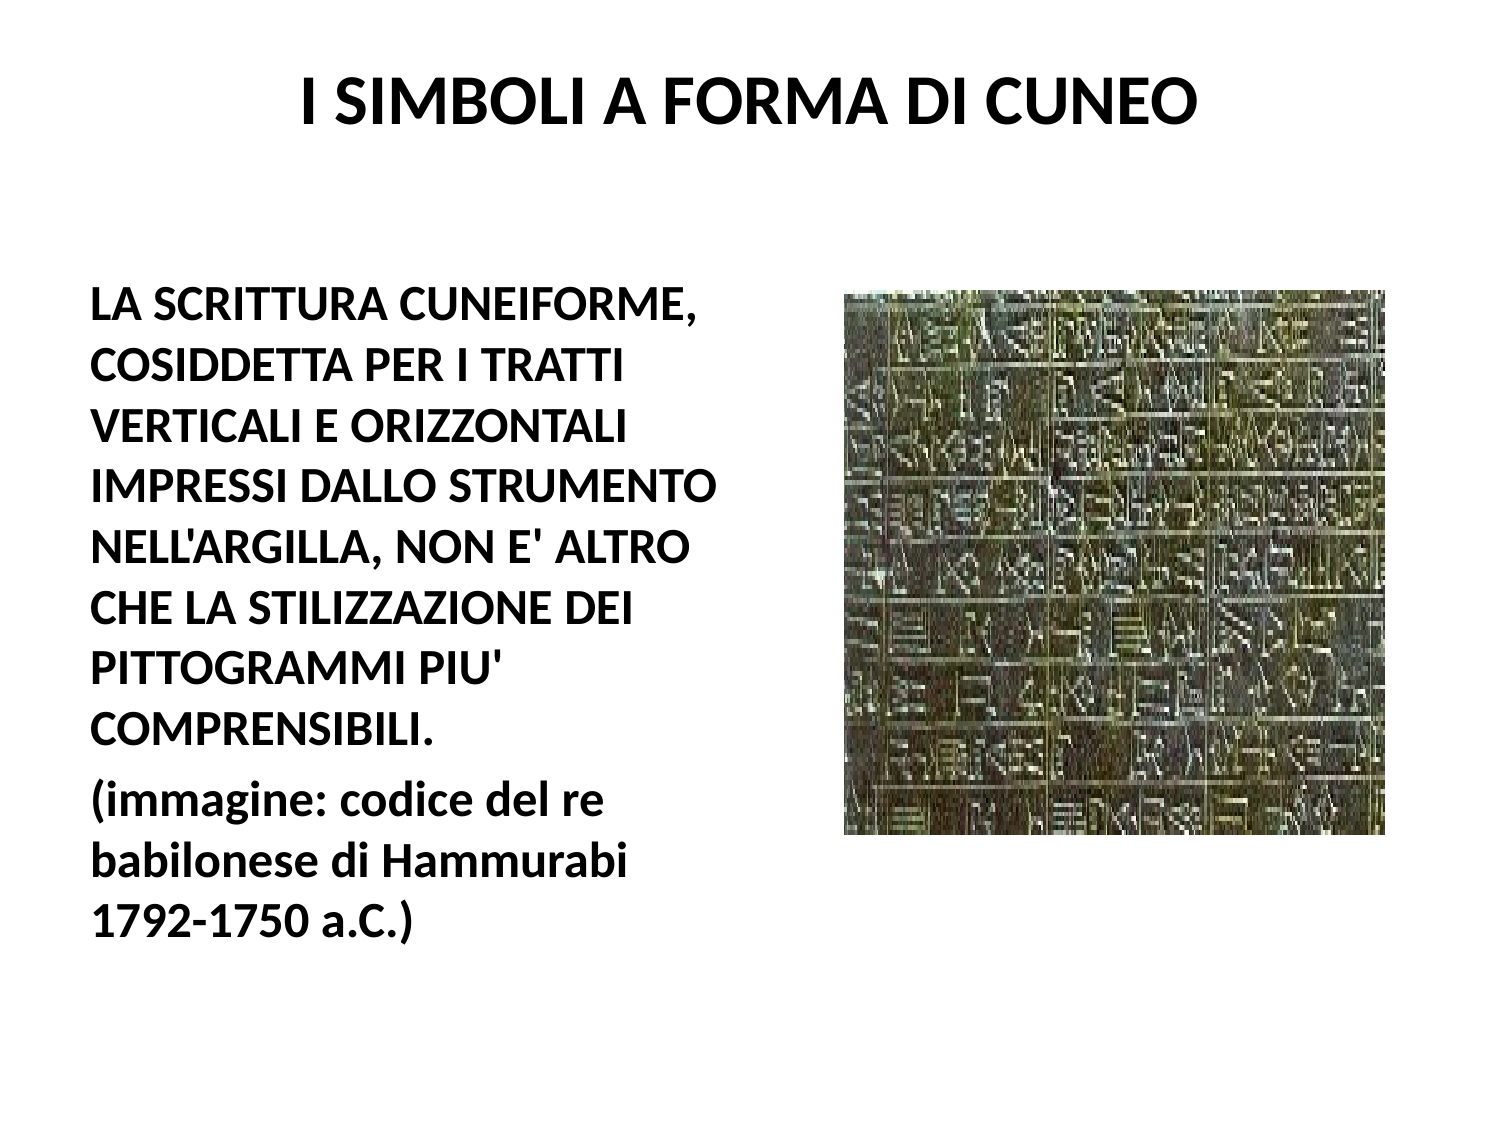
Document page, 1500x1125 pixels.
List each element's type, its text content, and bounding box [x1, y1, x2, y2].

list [844, 290, 1385, 835]
list LA SCRITTURA CUNEIFORME, COSIDDETTA PER I TRATTI VERTICALI E ORIZZONTALI IMPRESSI DALLO STRUMENTO NELL'ARGILLA, NON E' ALTRO CHE LA STILIZZAZIONE DEI PITTOGRAMMI PIU' COMPRENSIBILI. (immagine: codice del re babilonese di Hammurabi 1792-1750 a.C.) [75, 262, 738, 1005]
title I SIMBOLI A FORMA DI CUNEO [75, 45, 1425, 233]
